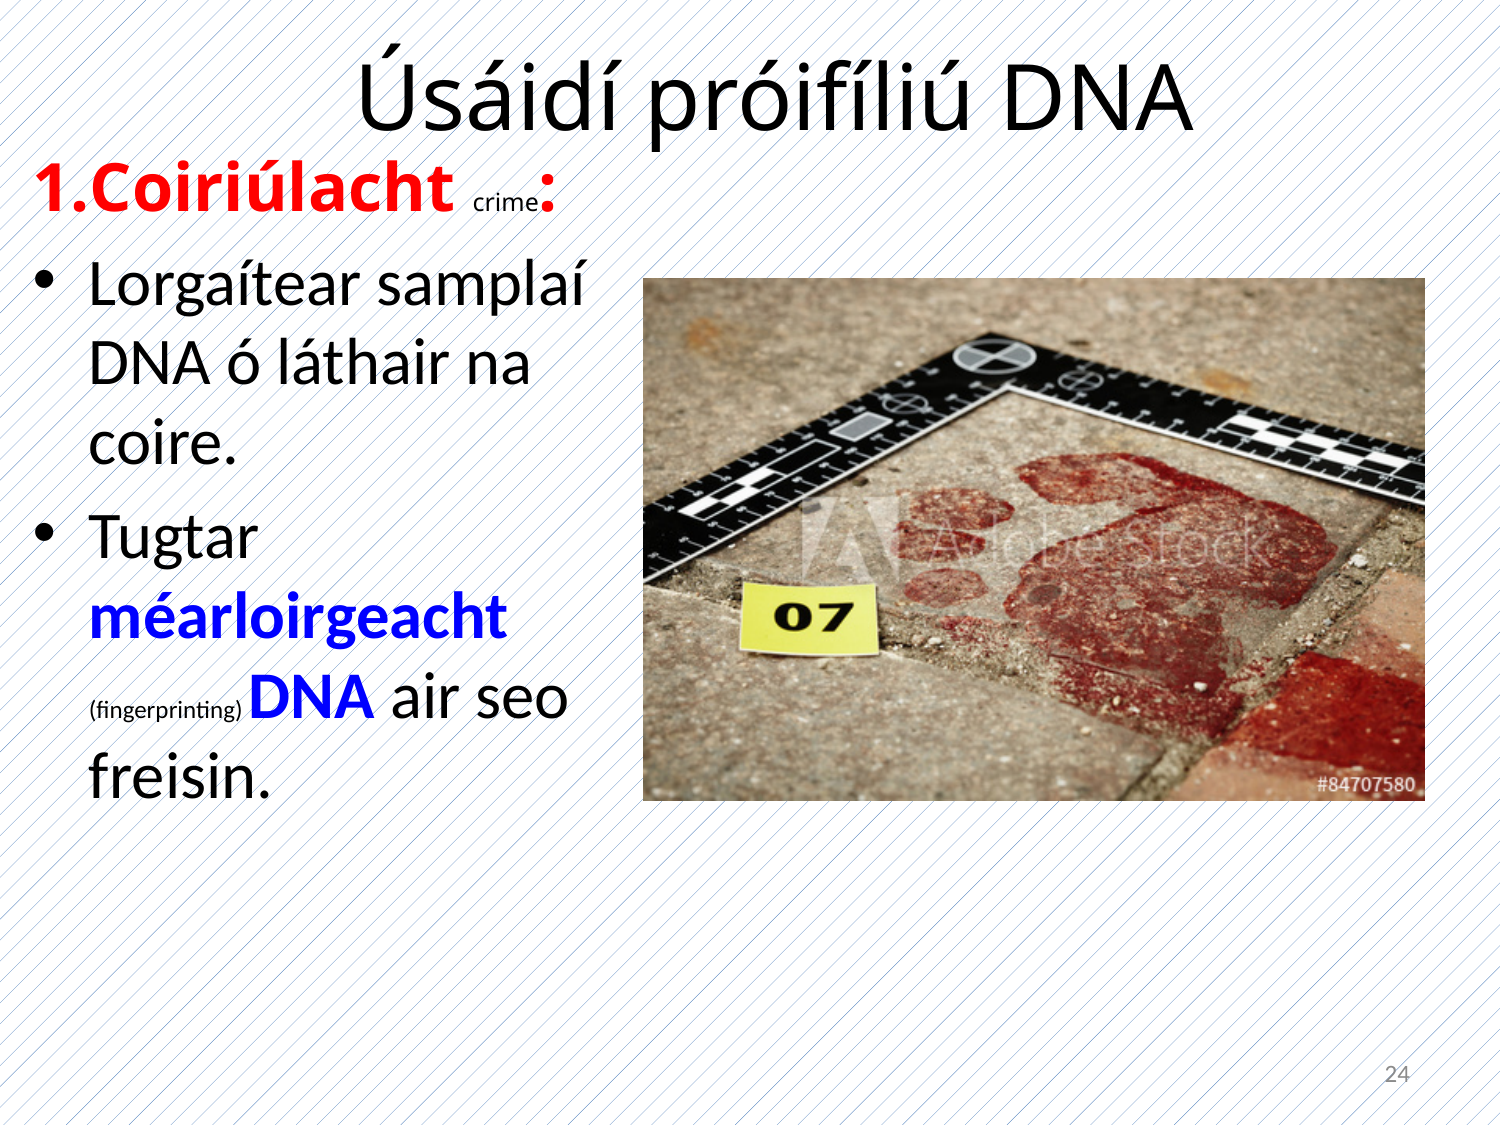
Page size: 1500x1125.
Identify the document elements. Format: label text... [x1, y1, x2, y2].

picture [643, 278, 1426, 802]
title Úsáidí próifíliú DNA [100, 0, 1451, 188]
list Coiriúlacht crime: Lorgaítear samplaí DNA ó láthair na coire. Tugtar méarloirgeacht (fingerprinting) DNA air seo freisin. [17, 137, 632, 1106]
slide_number 24 [1074, 1042, 1425, 1103]
